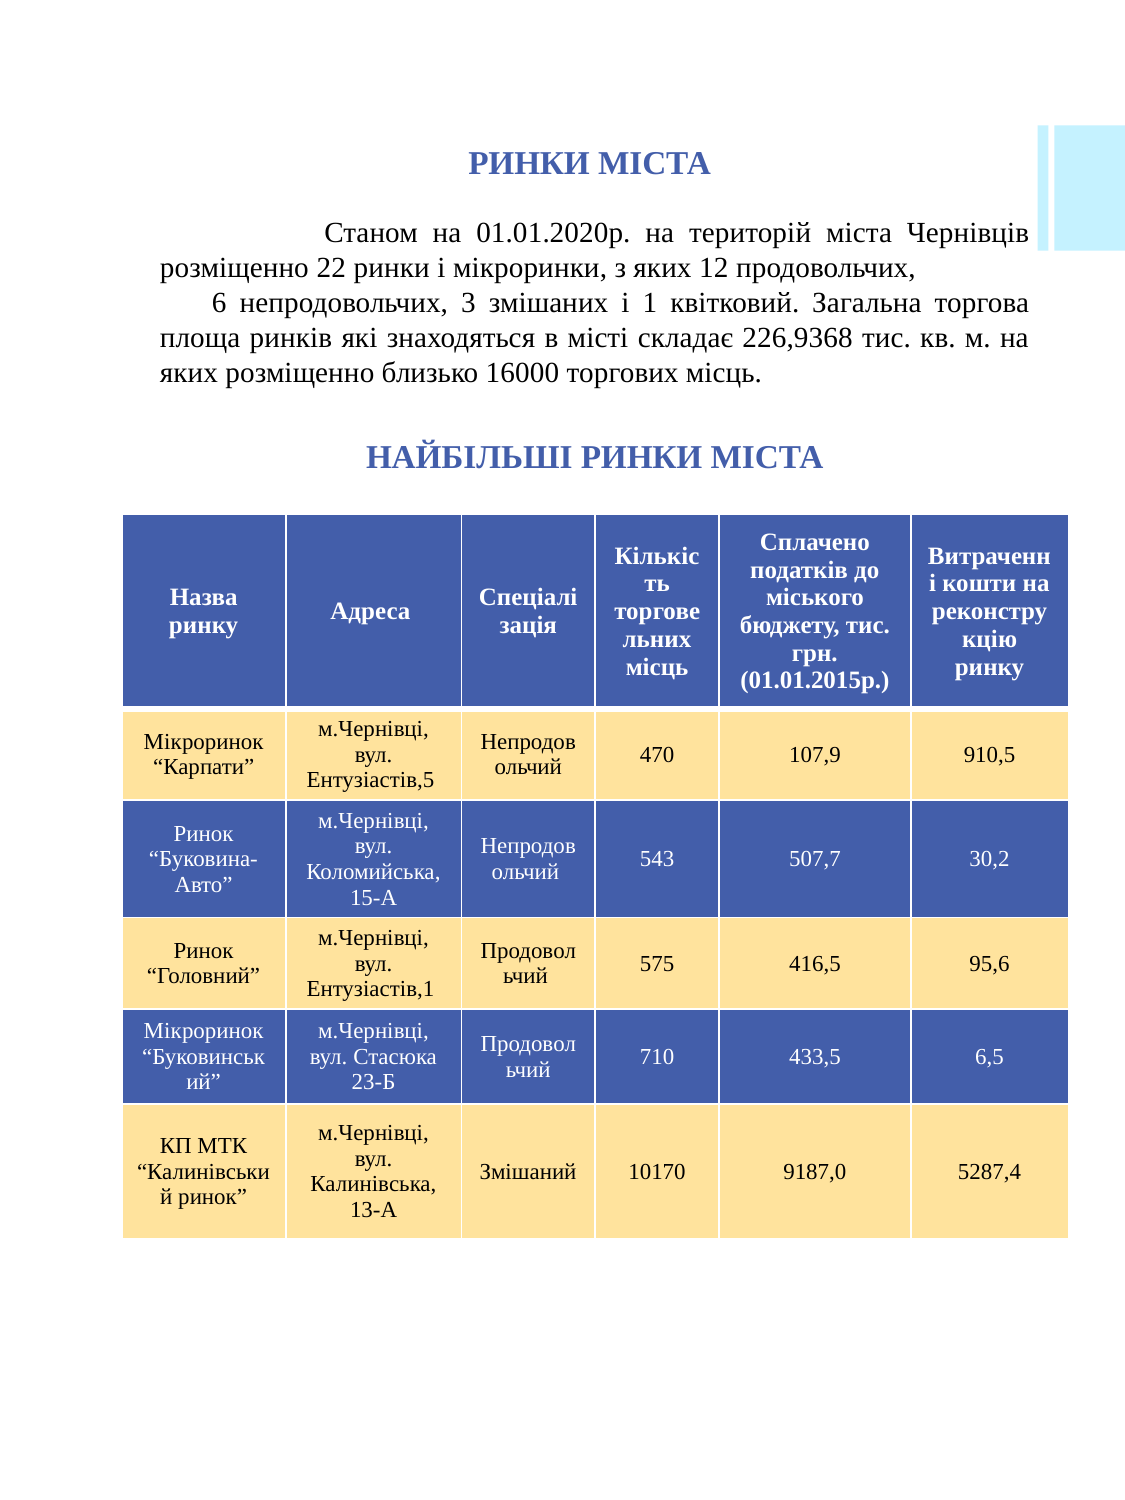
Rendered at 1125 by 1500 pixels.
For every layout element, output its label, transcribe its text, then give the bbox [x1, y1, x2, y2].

text_box РИНКИ МІСТА [139, 123, 1040, 199]
table_cell 470 [596, 712, 718, 799]
table_cell КП МТК “Калинівський ринок” [123, 1105, 285, 1238]
table_cell м.Чернівці, вул. Коломийська, 15-А [287, 801, 461, 917]
table_cell 710 [596, 1010, 718, 1103]
table_cell 416,5 [720, 918, 910, 1008]
table_cell 95,6 [912, 918, 1068, 1008]
table_cell 433,5 [720, 1010, 910, 1103]
table_cell Змішаний [462, 1105, 594, 1238]
table_cell Продовольчий [462, 1010, 594, 1103]
table_cell м.Чернівці, вул. Ентузіастів,5 [287, 712, 461, 799]
table_cell Непродовольчий [462, 801, 594, 917]
title НАЙБІЛЬШІ РИНКИ МІСТА [145, 420, 1045, 493]
table_cell Продовольчий [462, 918, 594, 1008]
table_cell 6,5 [912, 1010, 1068, 1103]
table_cell м.Чернівці, вул. Калинівська, 13-А [287, 1105, 461, 1238]
table_cell 5287,4 [912, 1105, 1068, 1238]
table_cell 543 [596, 801, 718, 917]
table_cell м.Чернівці, вул. Ентузіастів,1 [287, 918, 461, 1008]
table_header Назва ринку [123, 515, 285, 706]
table_cell 575 [596, 918, 718, 1008]
table_header Спеціалізація [462, 515, 594, 706]
table_cell Ринок “Буковина-Авто” [123, 801, 285, 917]
table_cell 30,2 [912, 801, 1068, 917]
table_header Адреса [287, 515, 461, 706]
table_cell 910,5 [912, 712, 1068, 799]
table_header Сплачено податків до міського бюджету, тис. грн. (01.01.2015р.) [720, 515, 910, 706]
table_cell Мікроринок “Карпати” [123, 712, 285, 799]
table_cell Ринок “Головний” [123, 918, 285, 1008]
table_cell Непродовольчий [462, 712, 594, 799]
table_header Кількість торговельних місць [596, 515, 718, 706]
table_cell 107,9 [720, 712, 910, 799]
table_cell 10170 [596, 1105, 718, 1238]
table_header Витраченні кошти на реконструкцію ринку [912, 515, 1068, 706]
table_cell Мікроринок “Буковинський” [123, 1010, 285, 1103]
table_cell м.Чернівці, вул. Стасюка 23-Б [287, 1010, 461, 1103]
table_cell 9187,0 [720, 1105, 910, 1238]
text_box Станом на 01.01.2020р. на територій міста Чернівців розміщенно 22 ринки і мікроринки, з яких 12 продовольчих, 6 непродовольчих, 3 змішаних і 1 квітковий. Загальна торгова площа ринків які знаходяться в місті складає 226,9368 тис. кв. м. на яких розміщенно близько 16000 торгових місць. [144, 182, 1045, 420]
table_cell 507,7 [720, 801, 910, 917]
